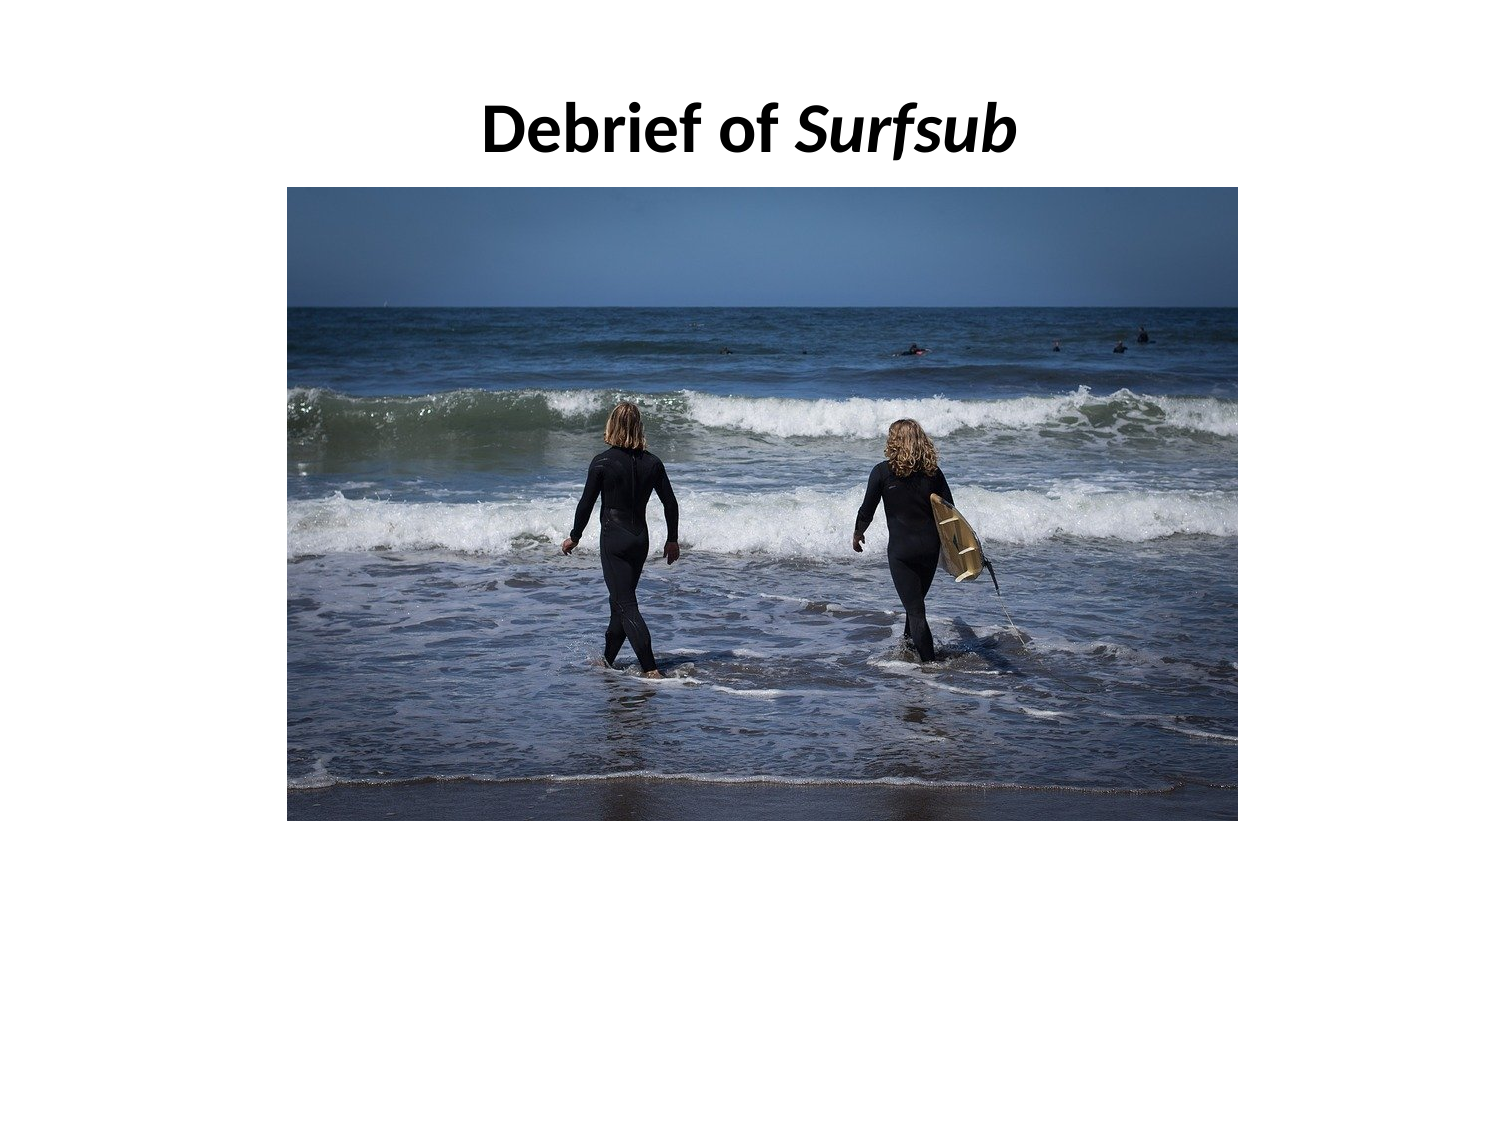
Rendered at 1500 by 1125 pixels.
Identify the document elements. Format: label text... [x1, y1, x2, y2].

text_box Debrief of Surfsub [74, 0, 1425, 175]
picture [287, 187, 1238, 821]
